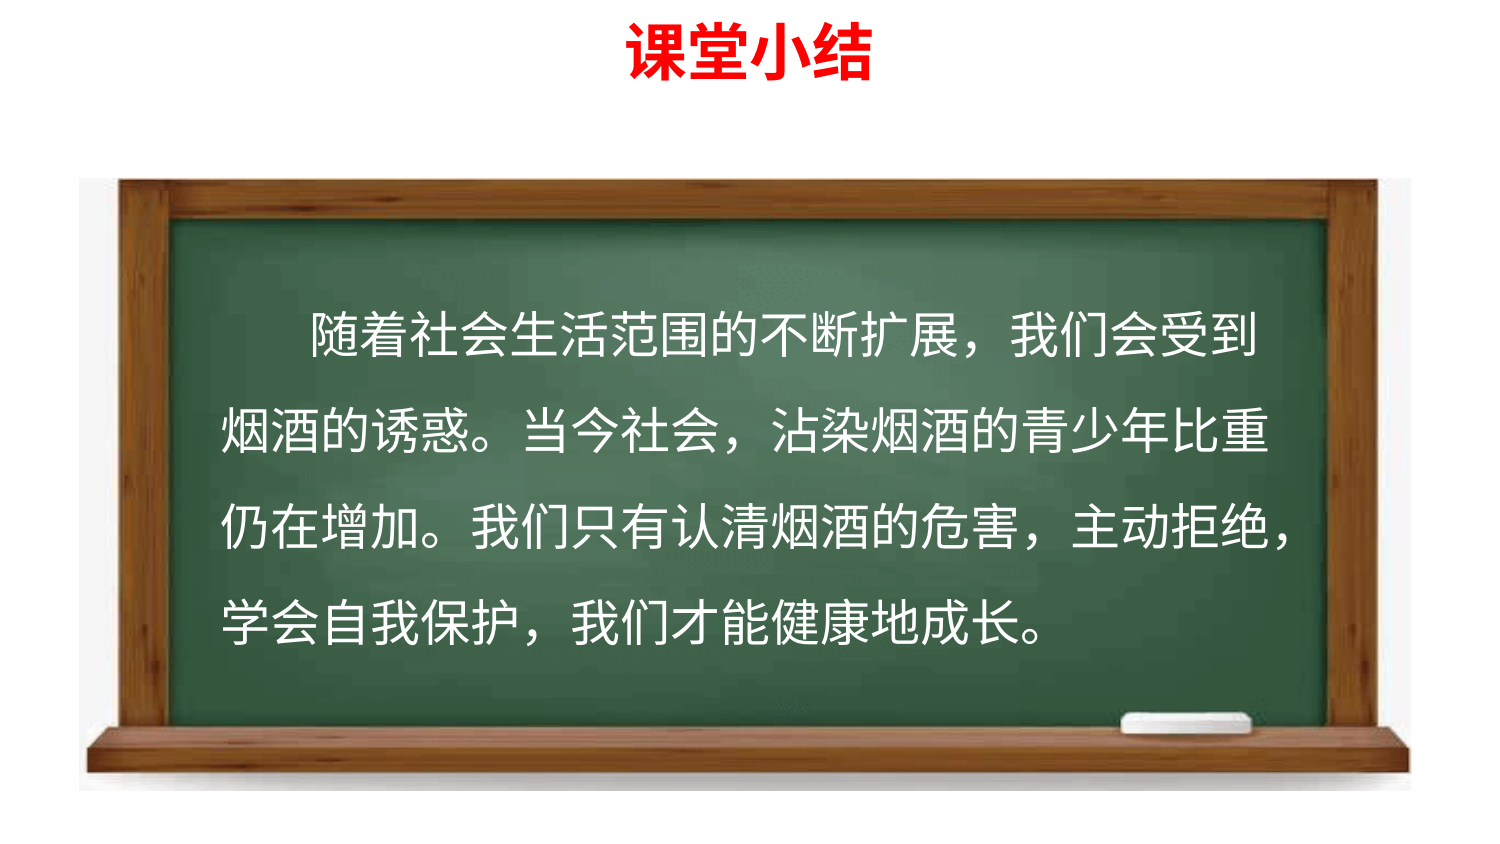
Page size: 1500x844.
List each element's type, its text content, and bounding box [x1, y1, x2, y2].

title 课堂小结 [103, 0, 1397, 102]
picture [79, 163, 1416, 791]
